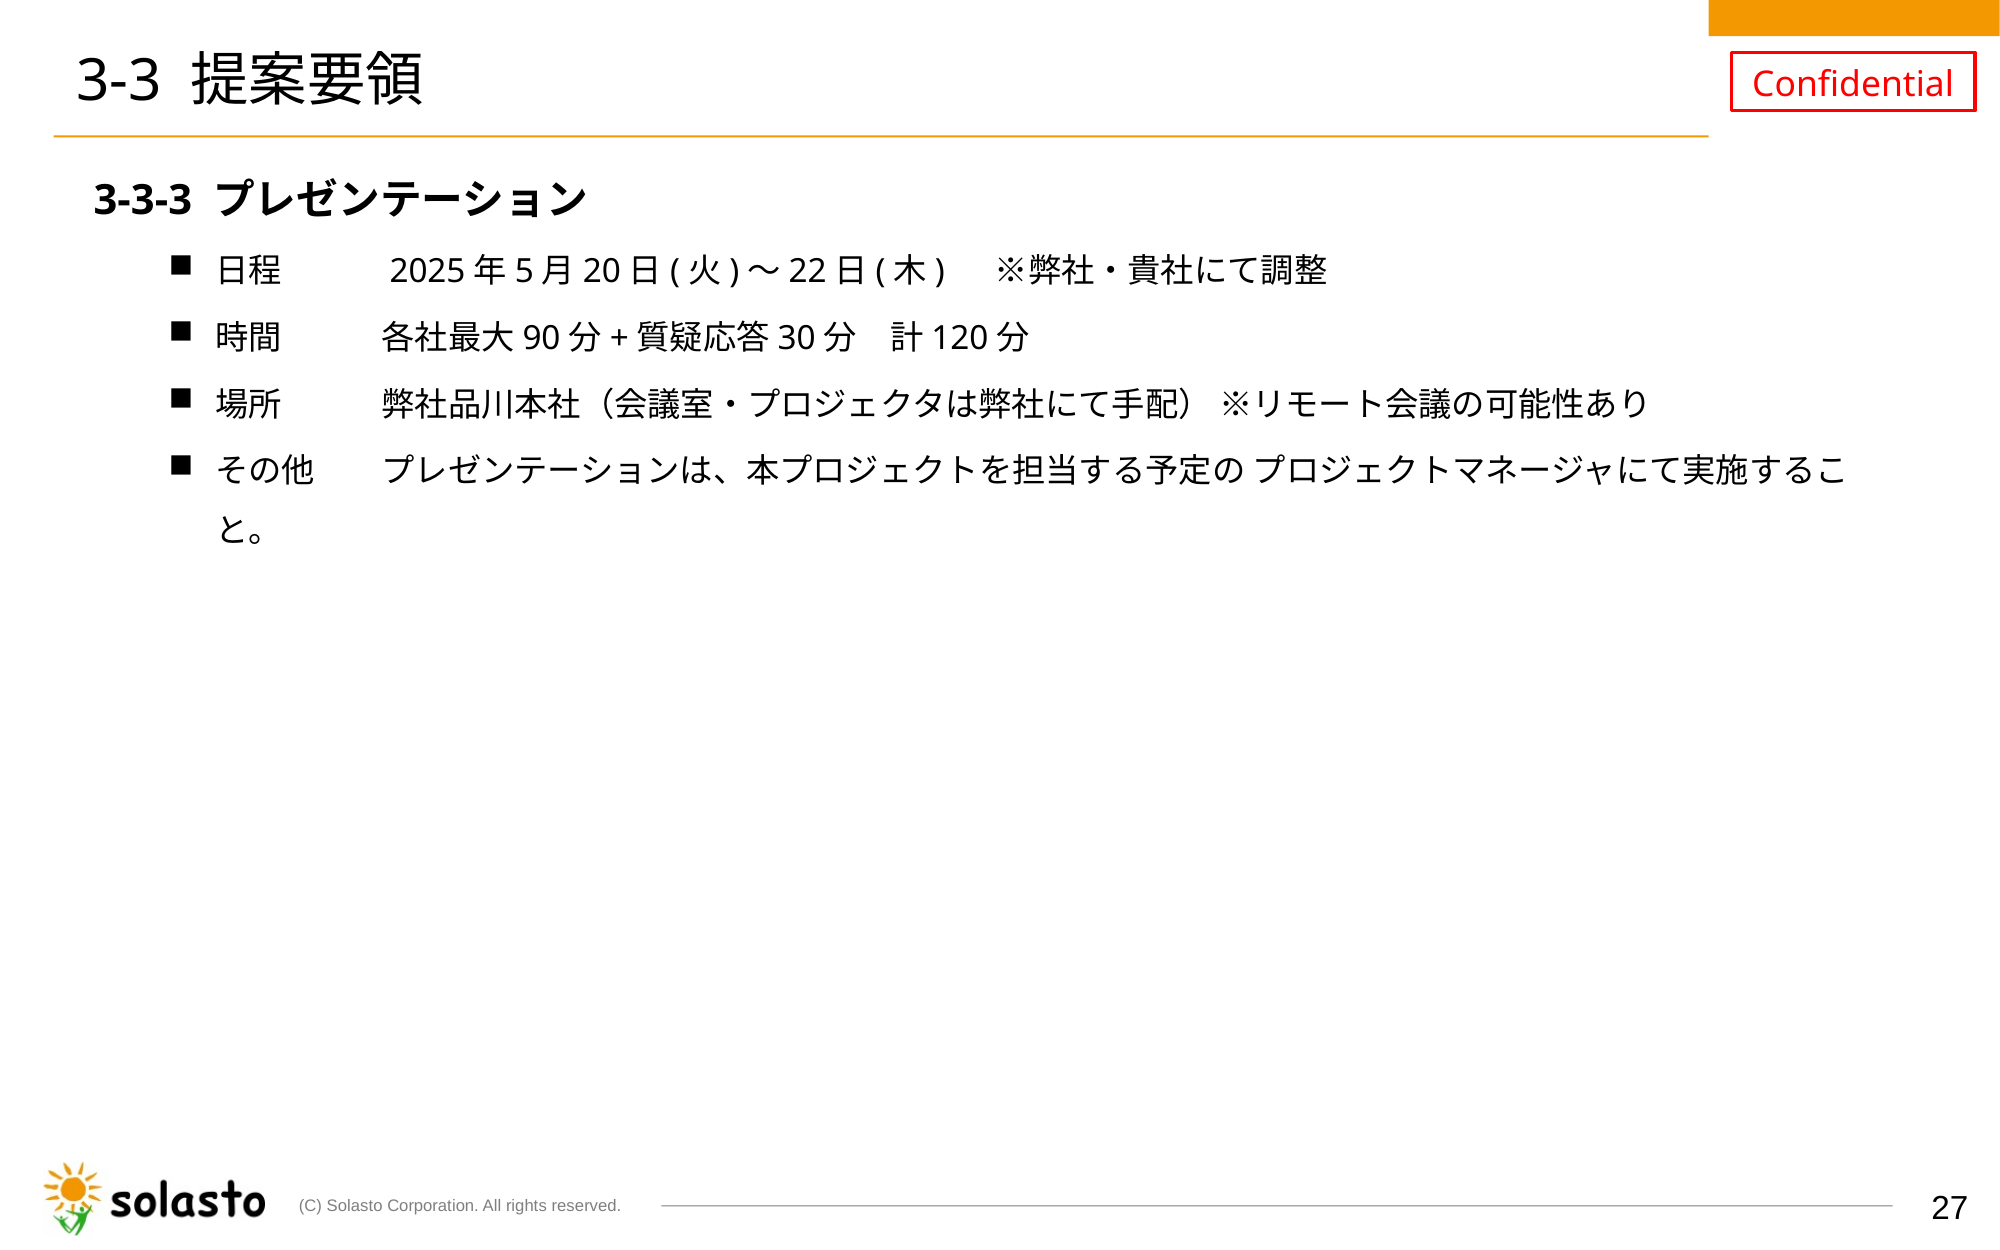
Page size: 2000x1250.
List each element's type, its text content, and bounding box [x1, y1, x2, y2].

title 3-3 提案要領 [61, 34, 1709, 121]
text_box 3-3-3 プレゼンテーション 日程 2025年5月20日(火)～22日(木) ※弊社・貴社にて調整 時間 各社最大90分+質疑応答30分 計120分 場所 弊社品川本社（会議室・プロジェクタは弊社にて手配） ※リモート会議の可能性あり その他 プレゼンテーションは、本プロジェクトを担当する予定の プロジェクトマネージャにて実施すること。 [78, 140, 1886, 1133]
picture [43, 1161, 265, 1238]
